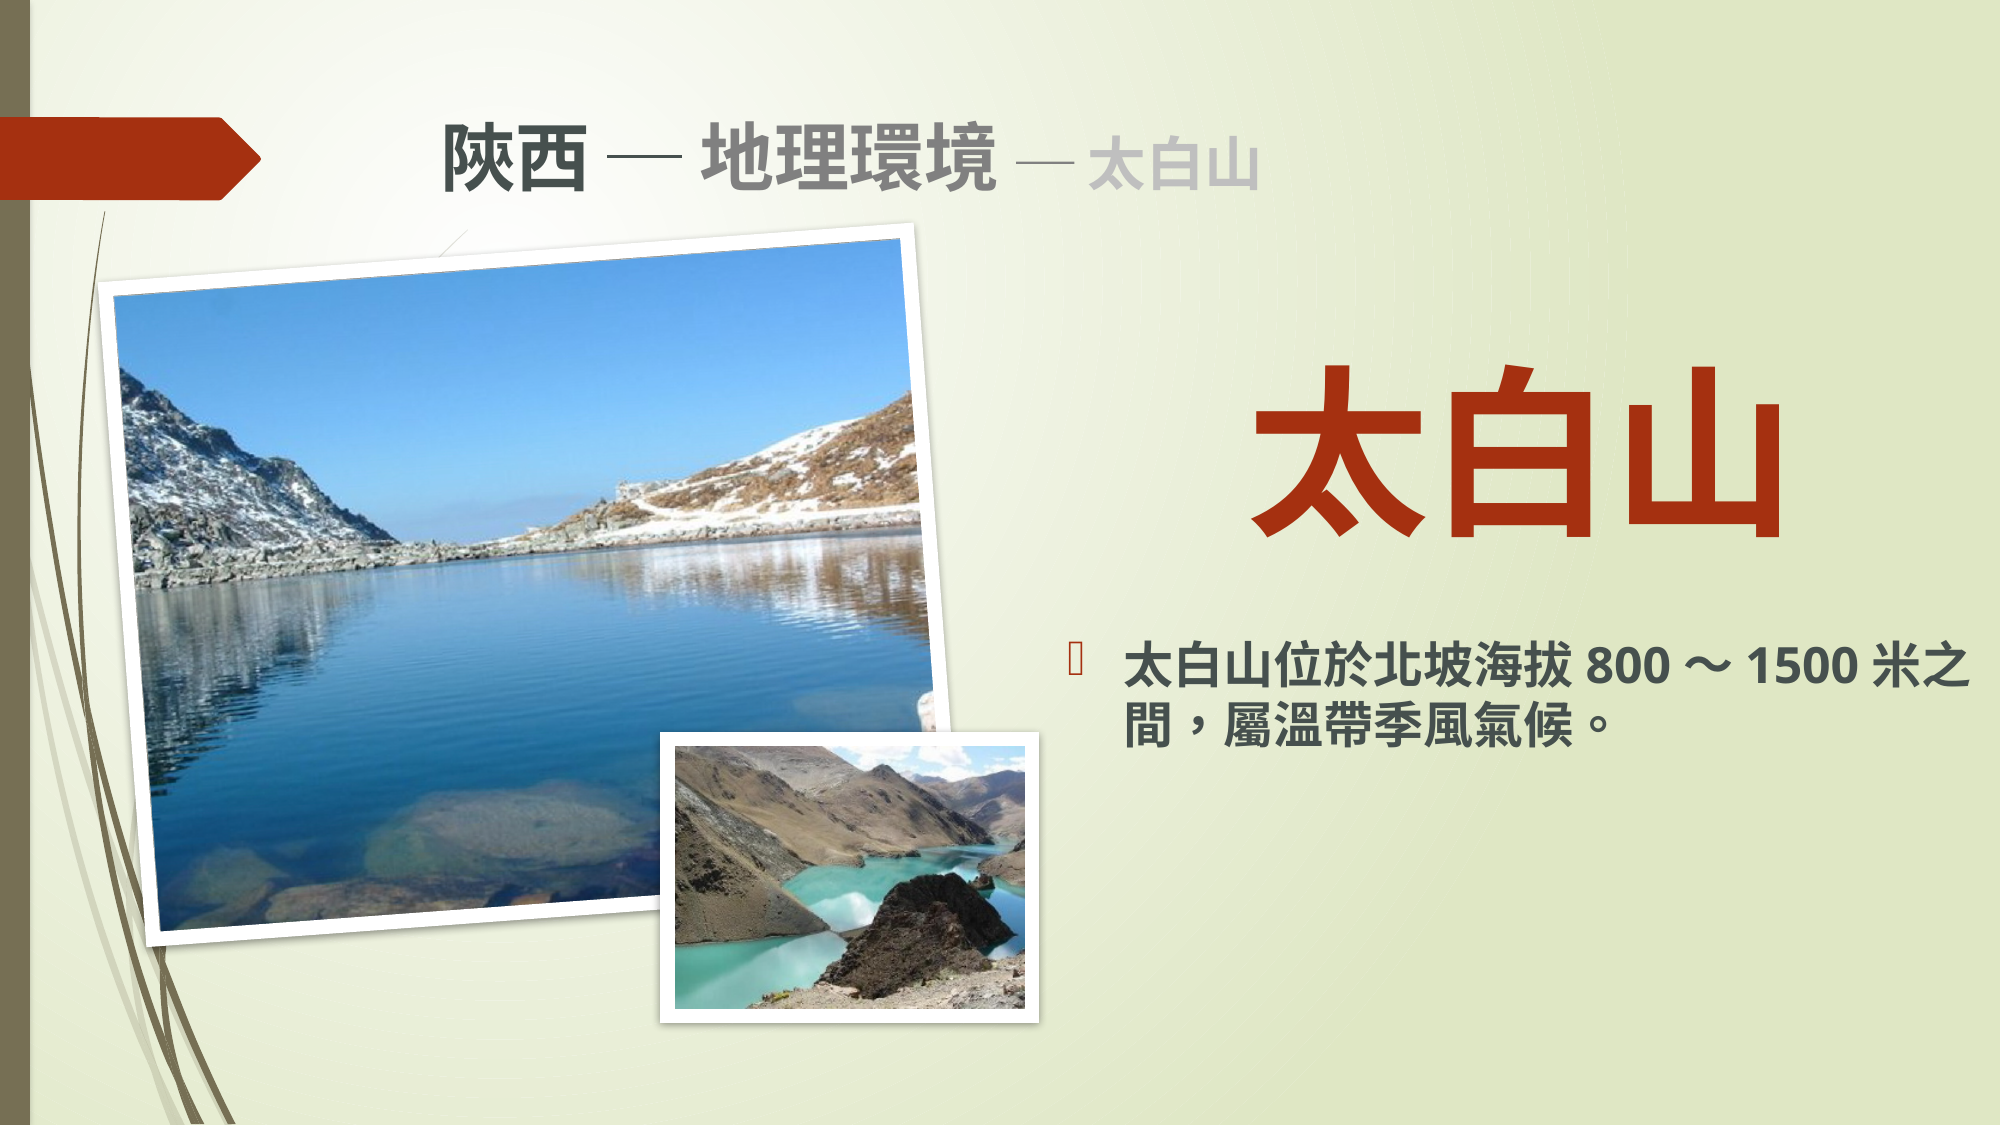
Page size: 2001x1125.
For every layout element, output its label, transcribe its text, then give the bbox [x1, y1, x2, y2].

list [674, 745, 1025, 1009]
list 太白山位於北坡海拔800〜1500米之間，屬溫帶季風氣候。 [1052, 626, 2000, 1125]
picture [115, 240, 936, 931]
title 陝西 ─ 地理環境 ─ 太白山 [425, 102, 1888, 313]
list 太白山 [1231, 470, 1888, 566]
